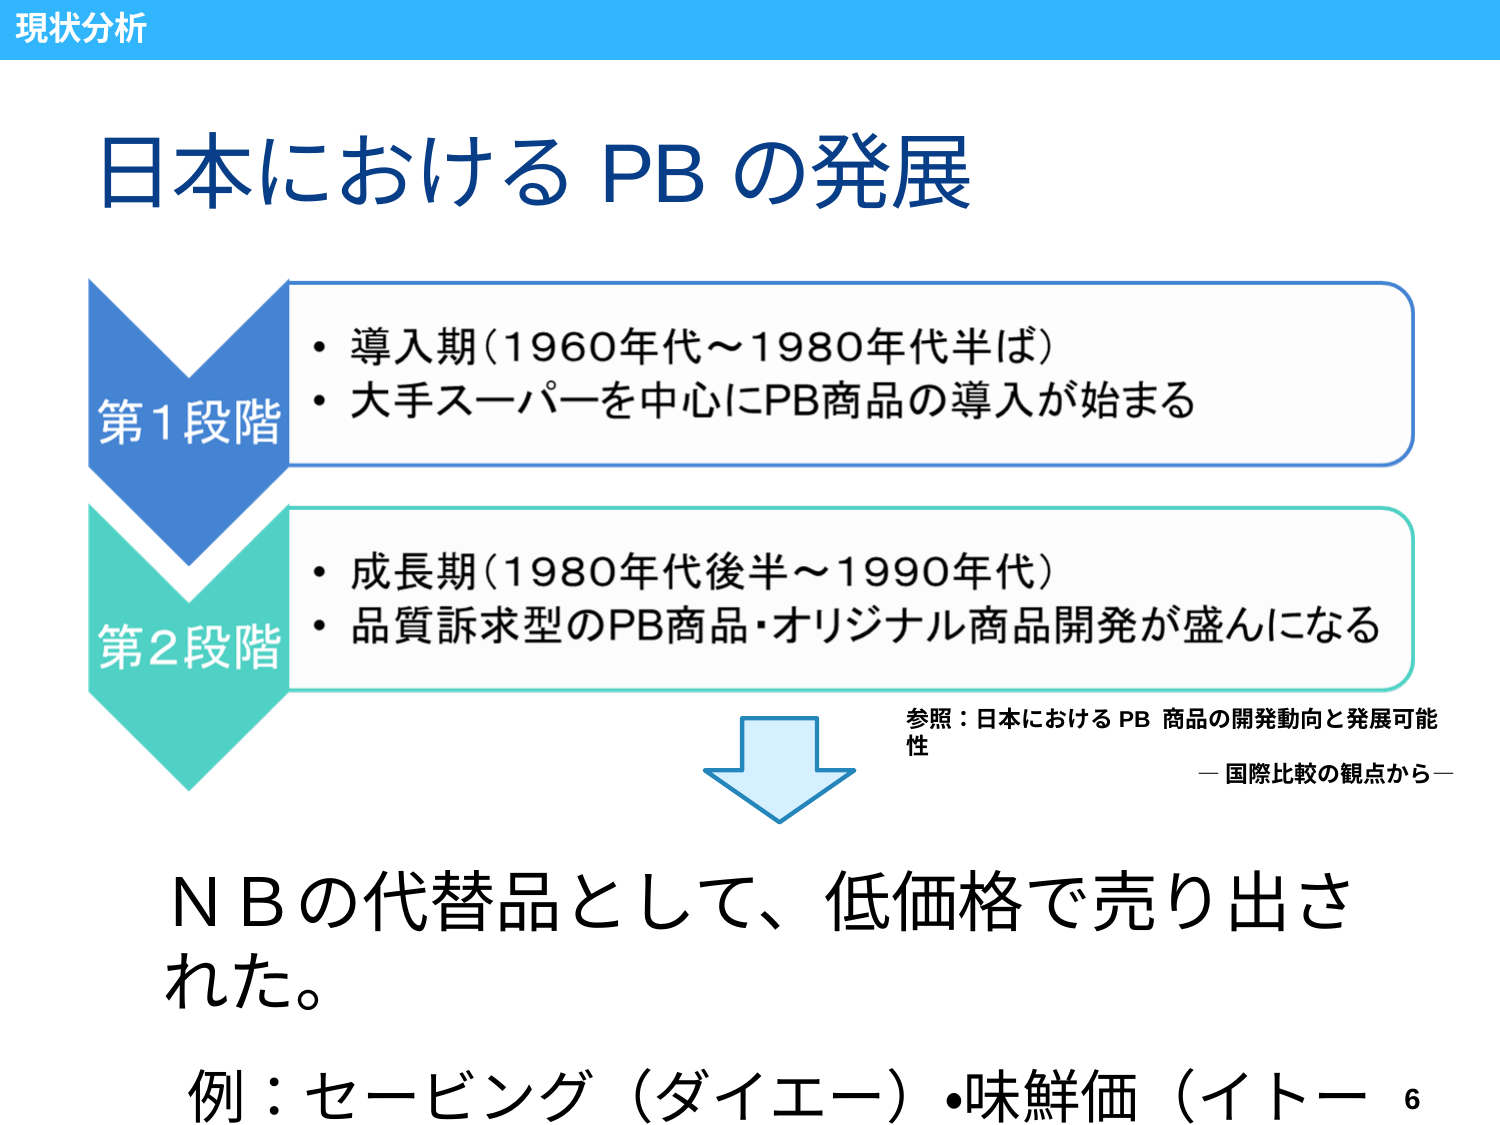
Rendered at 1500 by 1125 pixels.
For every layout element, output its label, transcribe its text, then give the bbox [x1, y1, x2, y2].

text_box 参照：日本におけるPB 商品の開発動向と発展可能性 ―国際比較の観点から― [1423, 696, 1471, 794]
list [64, 278, 1416, 502]
slide_number 6 [1412, 1070, 1500, 1125]
footer 現状分析 [0, 0, 675, 54]
text_box [745, 801, 814, 825]
text_box ＮＢの代替品として、低価格で売り出された。 例：セービング（ダイエー）・味鮮価（イトーヨーカ堂） [147, 852, 1412, 1125]
title 日本におけるPBの発展 [75, 87, 1425, 250]
picture [64, 503, 1416, 792]
